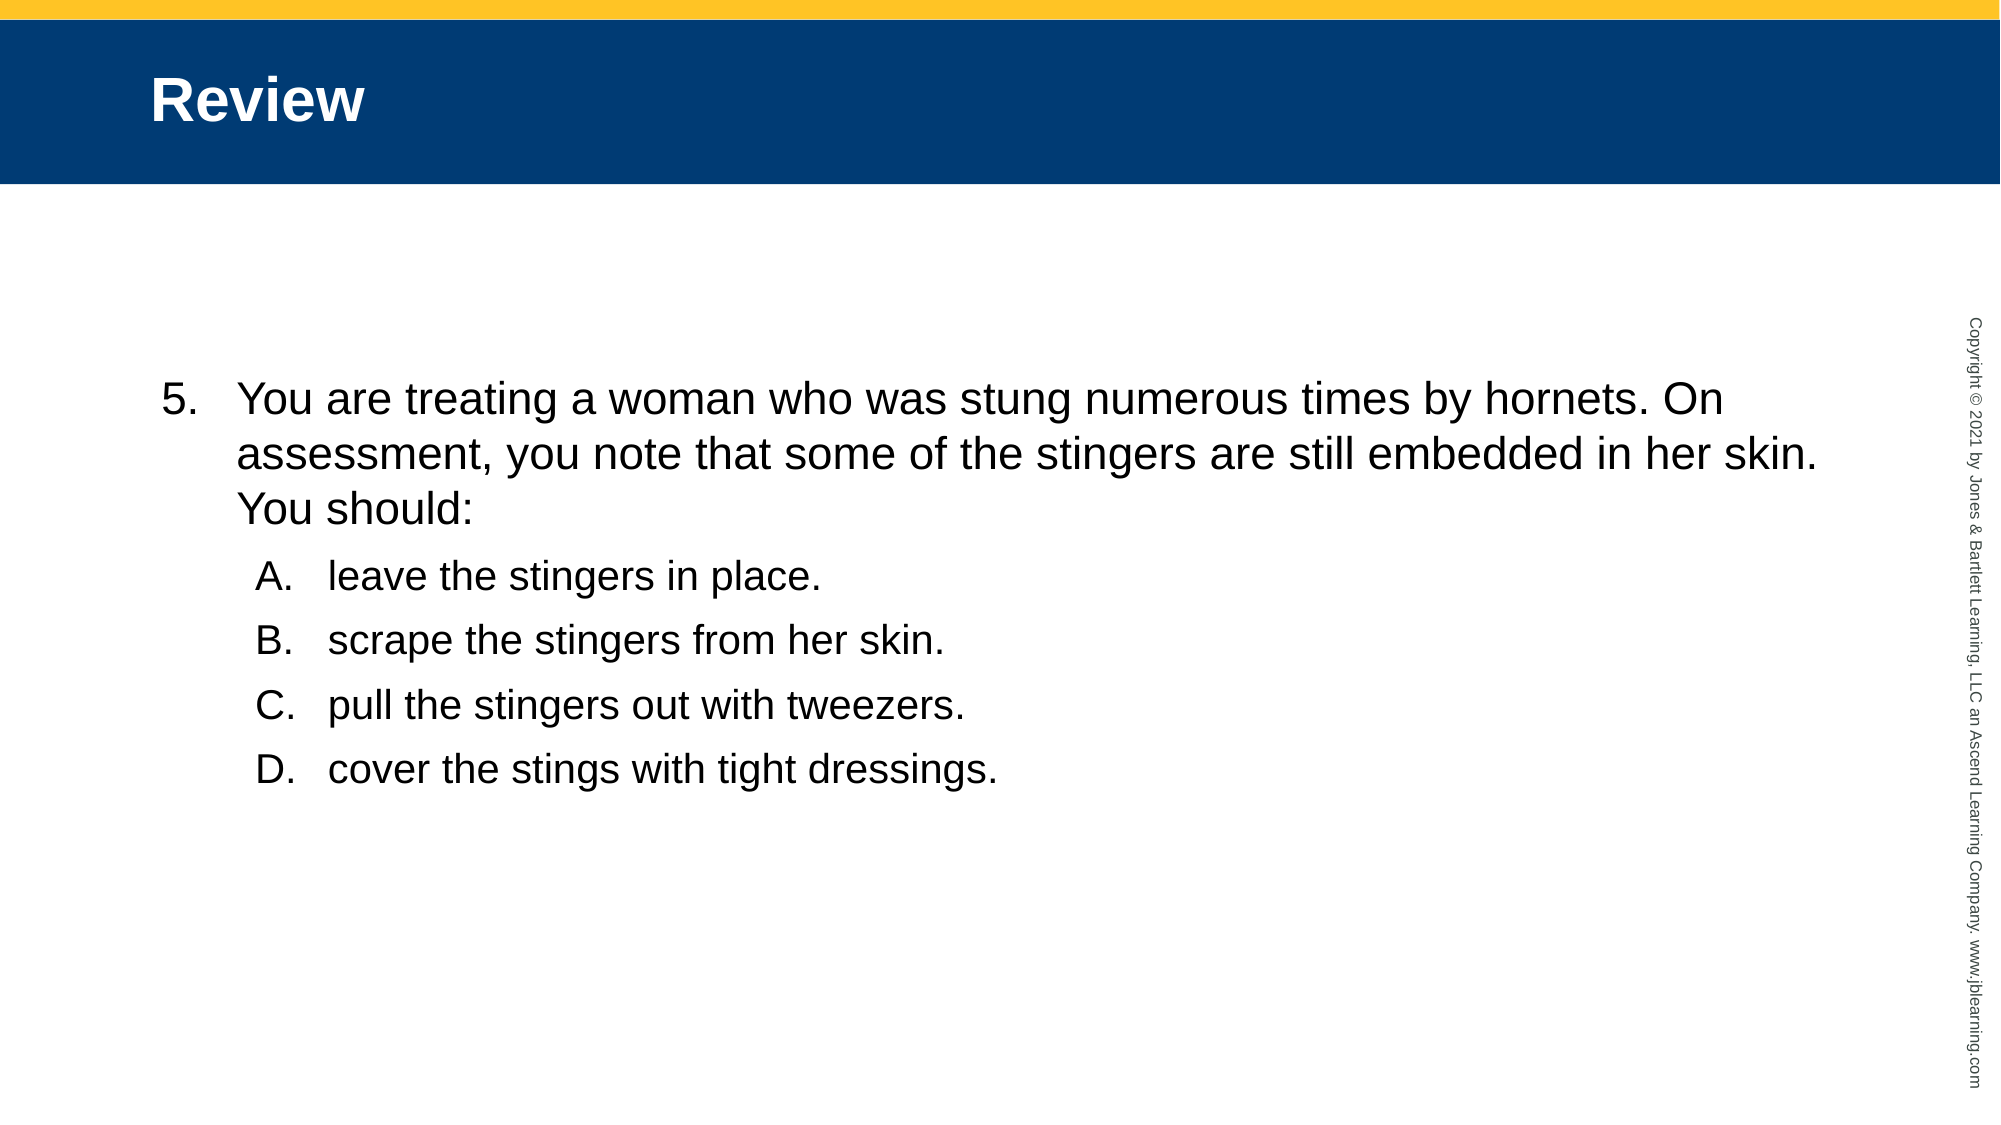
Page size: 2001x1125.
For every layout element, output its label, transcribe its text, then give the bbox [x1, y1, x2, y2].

title Review [0, 19, 2000, 185]
list You are treating a woman who was stung numerous times by hornets. On assessment, you note that some of the stingers are still embedded in her skin. You should: leave the stingers in place. scrape the stingers from her skin. pull the stingers out with tweezers. cover the stings with tight dressings. [146, 361, 1859, 1016]
